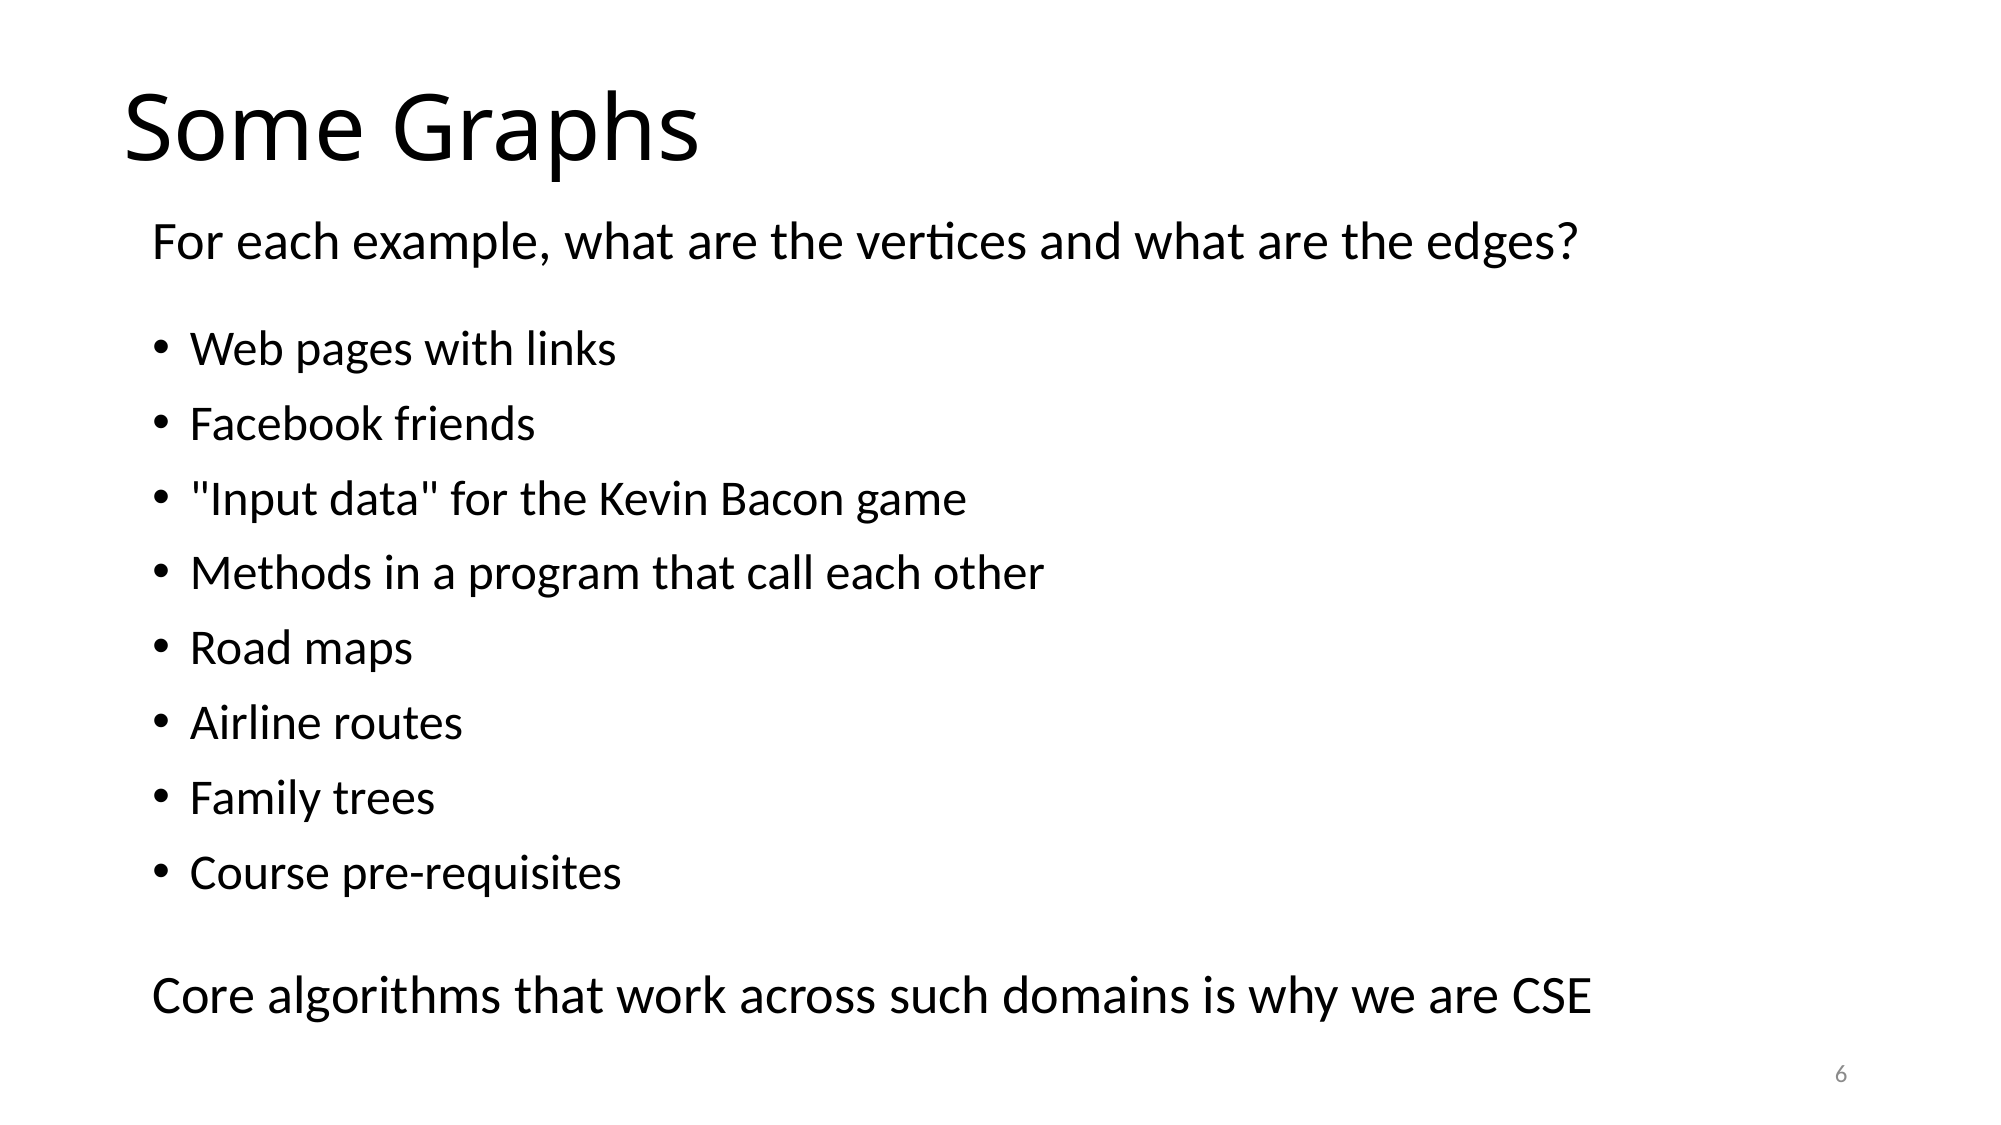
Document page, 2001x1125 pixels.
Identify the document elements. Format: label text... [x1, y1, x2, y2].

title Some Graphs [108, 22, 1834, 240]
list For each example, what are the vertices and what are the edges? Web pages with links Facebook friends "Input data" for the Kevin Bacon game Methods in a program that call each other Road maps Airline routes Family trees Course pre-requisites Core algorithms that work across such domains is why we are CSE [137, 205, 1863, 920]
slide_number 6 [1412, 1042, 1863, 1103]
